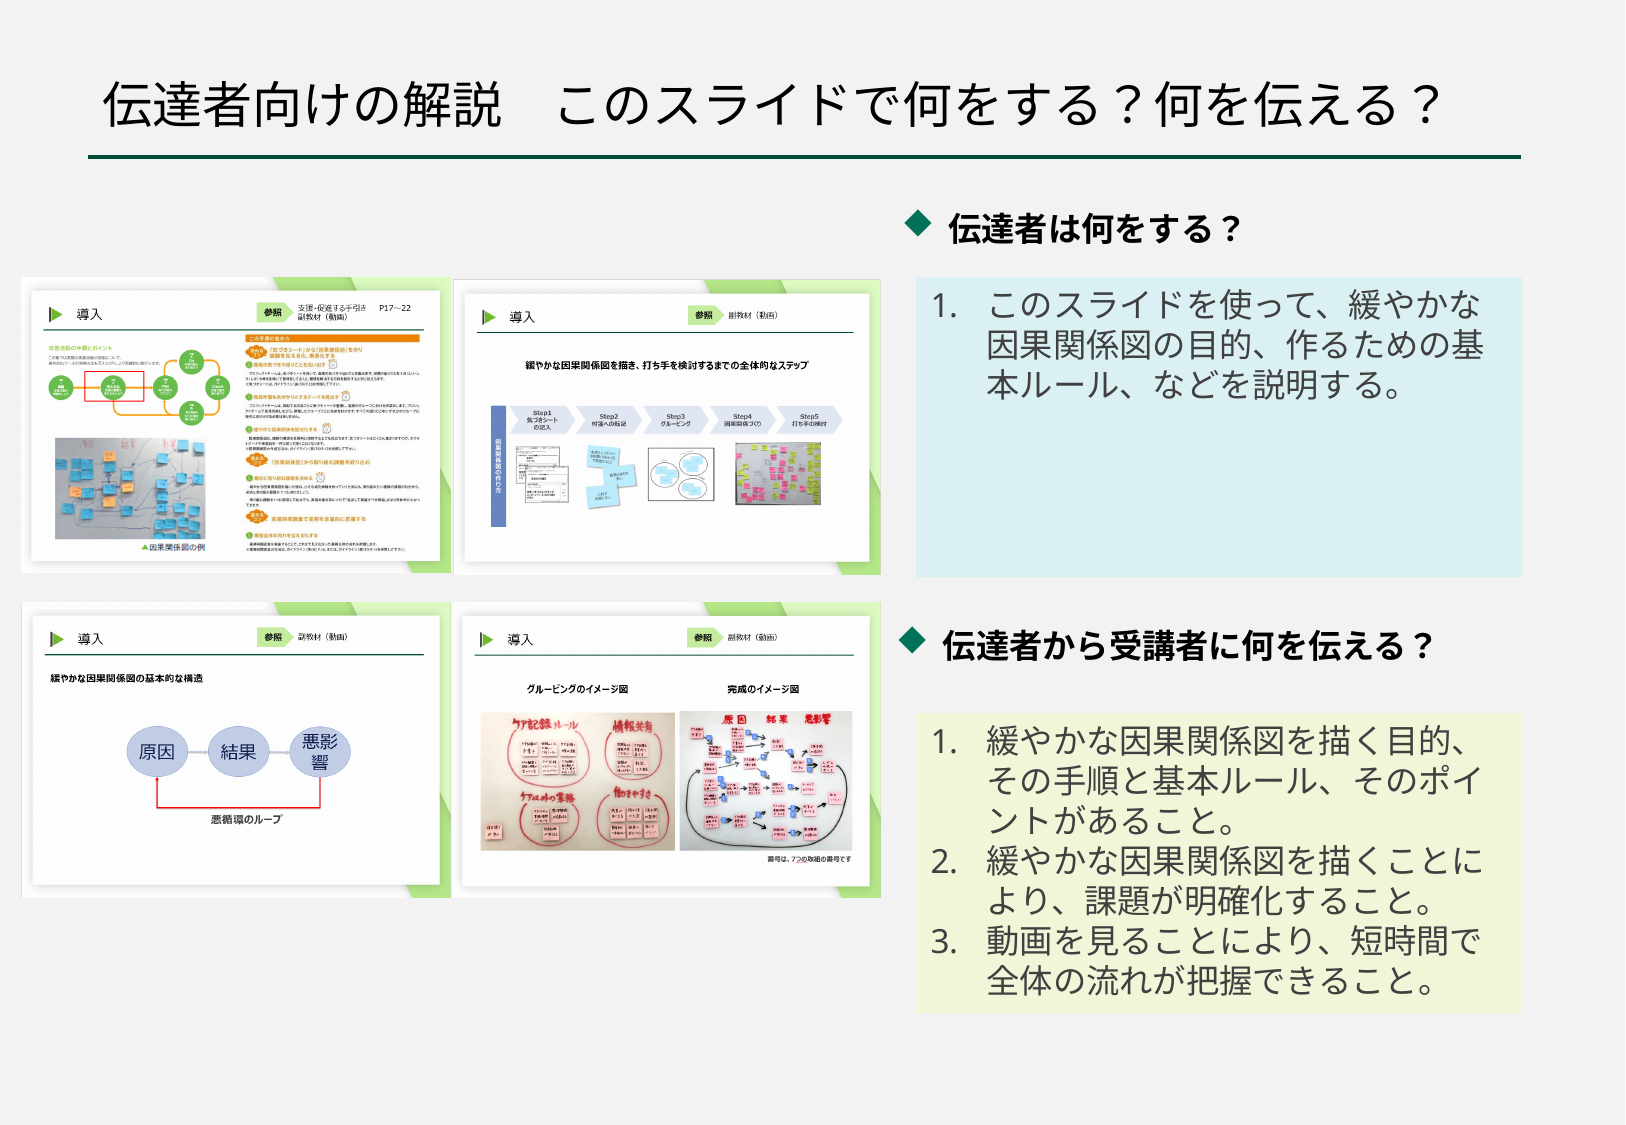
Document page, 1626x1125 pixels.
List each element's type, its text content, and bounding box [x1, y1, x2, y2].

picture [21, 602, 451, 898]
list 緩やかな因果関係図を描く目的、その手順と基本ルール、そのポイントがあること。 緩やかな因果関係図を描くことにより、課題が明確化すること。 動画を見ることにより、短時間で全体の流れが把握できること。 [915, 713, 1522, 1014]
list このスライドを使って、緩やかな因果関係図の目的、作るための基本ルール、などを説明する。 [915, 277, 1522, 578]
picture [452, 602, 881, 898]
picture [21, 277, 451, 573]
picture [453, 279, 881, 575]
